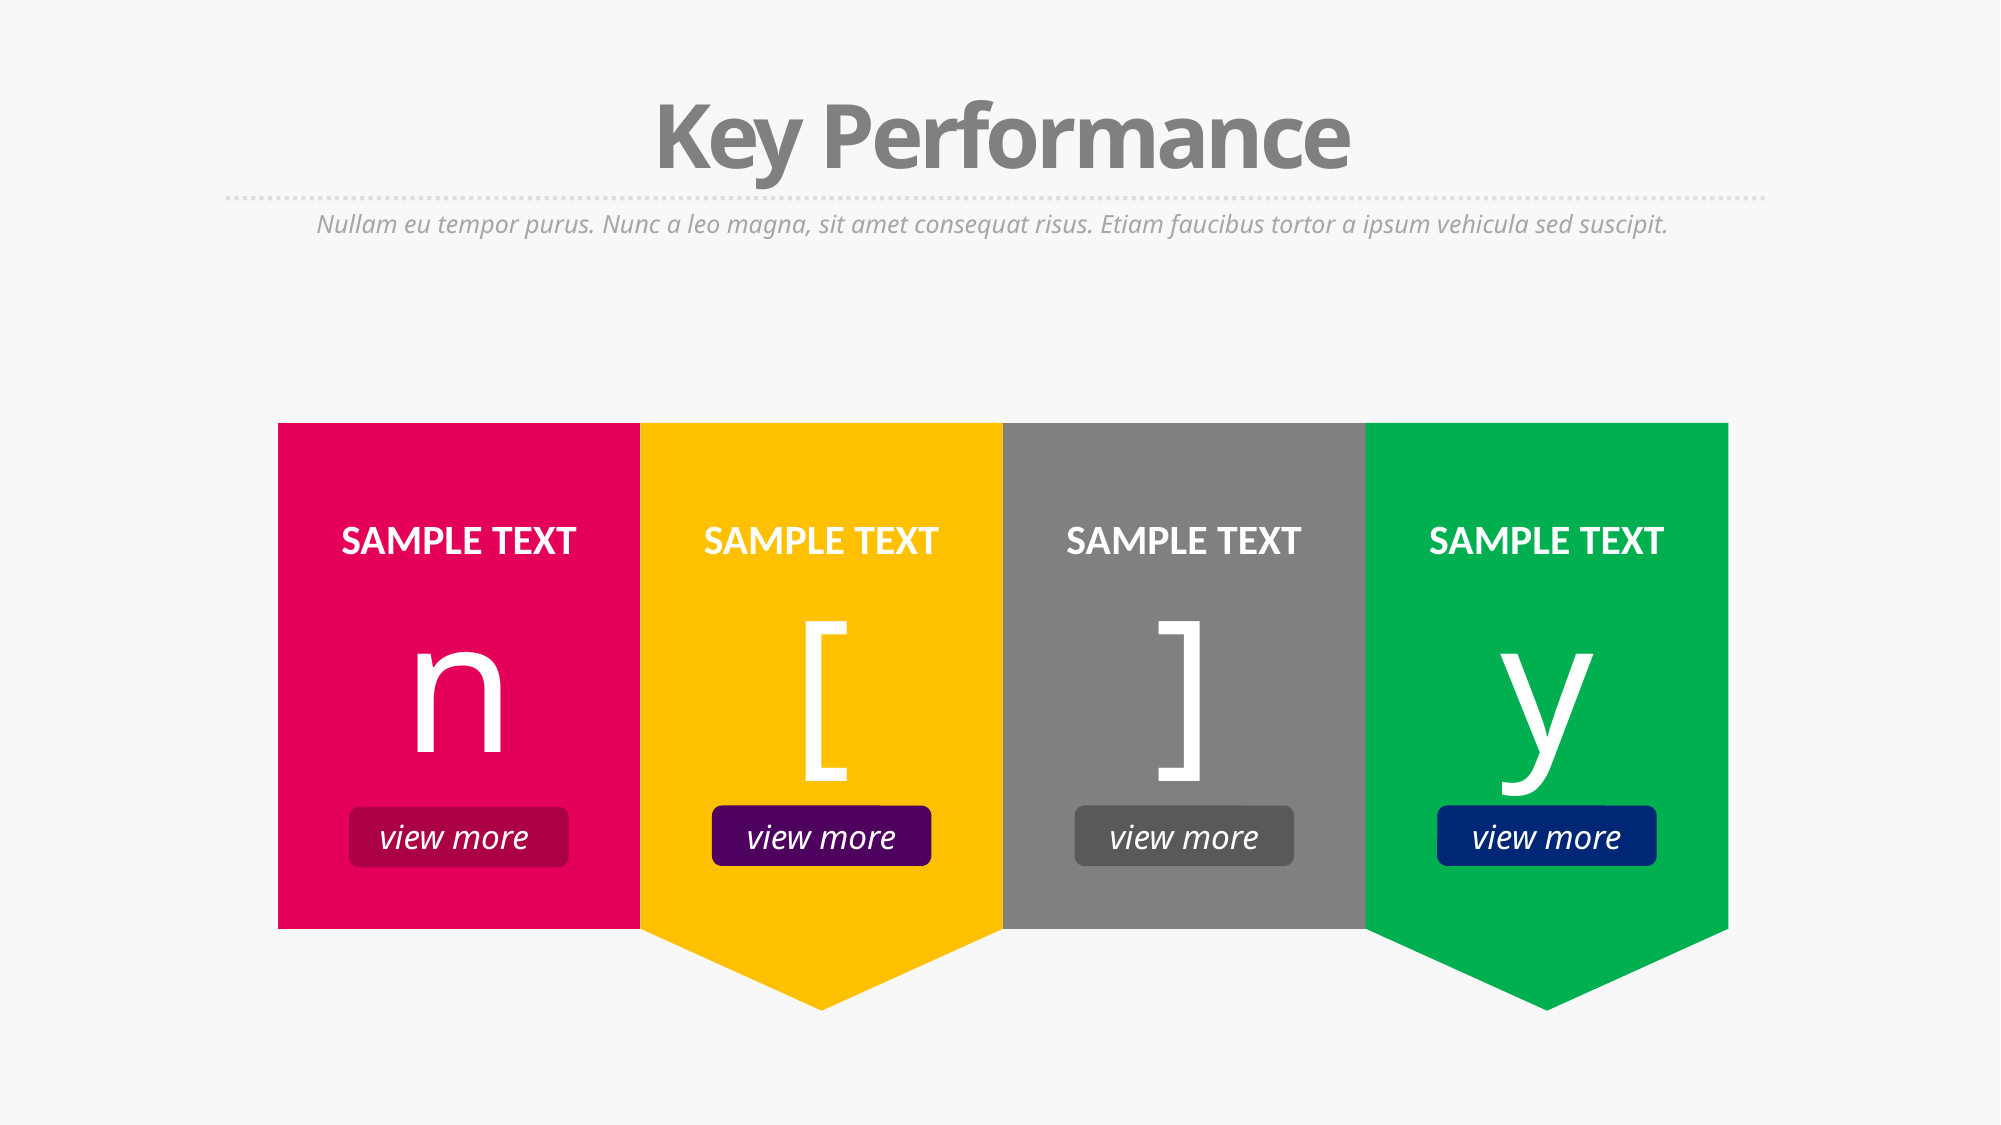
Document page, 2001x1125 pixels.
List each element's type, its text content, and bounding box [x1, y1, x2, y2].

text_box [1436, 804, 1658, 868]
text_box SAMPLE TEXT [1400, 505, 1694, 571]
text_box SAMPLE TEXT [312, 505, 606, 571]
text_box [1005, 422, 1364, 930]
text_box view more [364, 809, 544, 864]
text_box view more [1094, 809, 1274, 864]
text_box [1073, 804, 1296, 868]
text_box n [334, 571, 584, 797]
text_box view more [1457, 809, 1637, 864]
text_box [1364, 421, 1730, 1012]
text_box Key Performance [642, 74, 1365, 192]
text_box [348, 805, 570, 869]
text_box [277, 422, 639, 930]
text_box SAMPLE TEXT [1037, 505, 1331, 571]
text_box [ [697, 571, 946, 797]
text_box [710, 804, 933, 868]
text_box Nullam eu tempor purus. Nunc a leo magna, sit amet consequat risus. Etiam faucibus tortor a ipsum vehicula sed suscipit. [117, 203, 1878, 244]
text_box ] [1060, 571, 1309, 797]
text_box SAMPLE TEXT [674, 505, 969, 571]
text_box view more [732, 809, 912, 864]
text_box [639, 421, 1005, 1012]
text_box y [1422, 571, 1672, 797]
